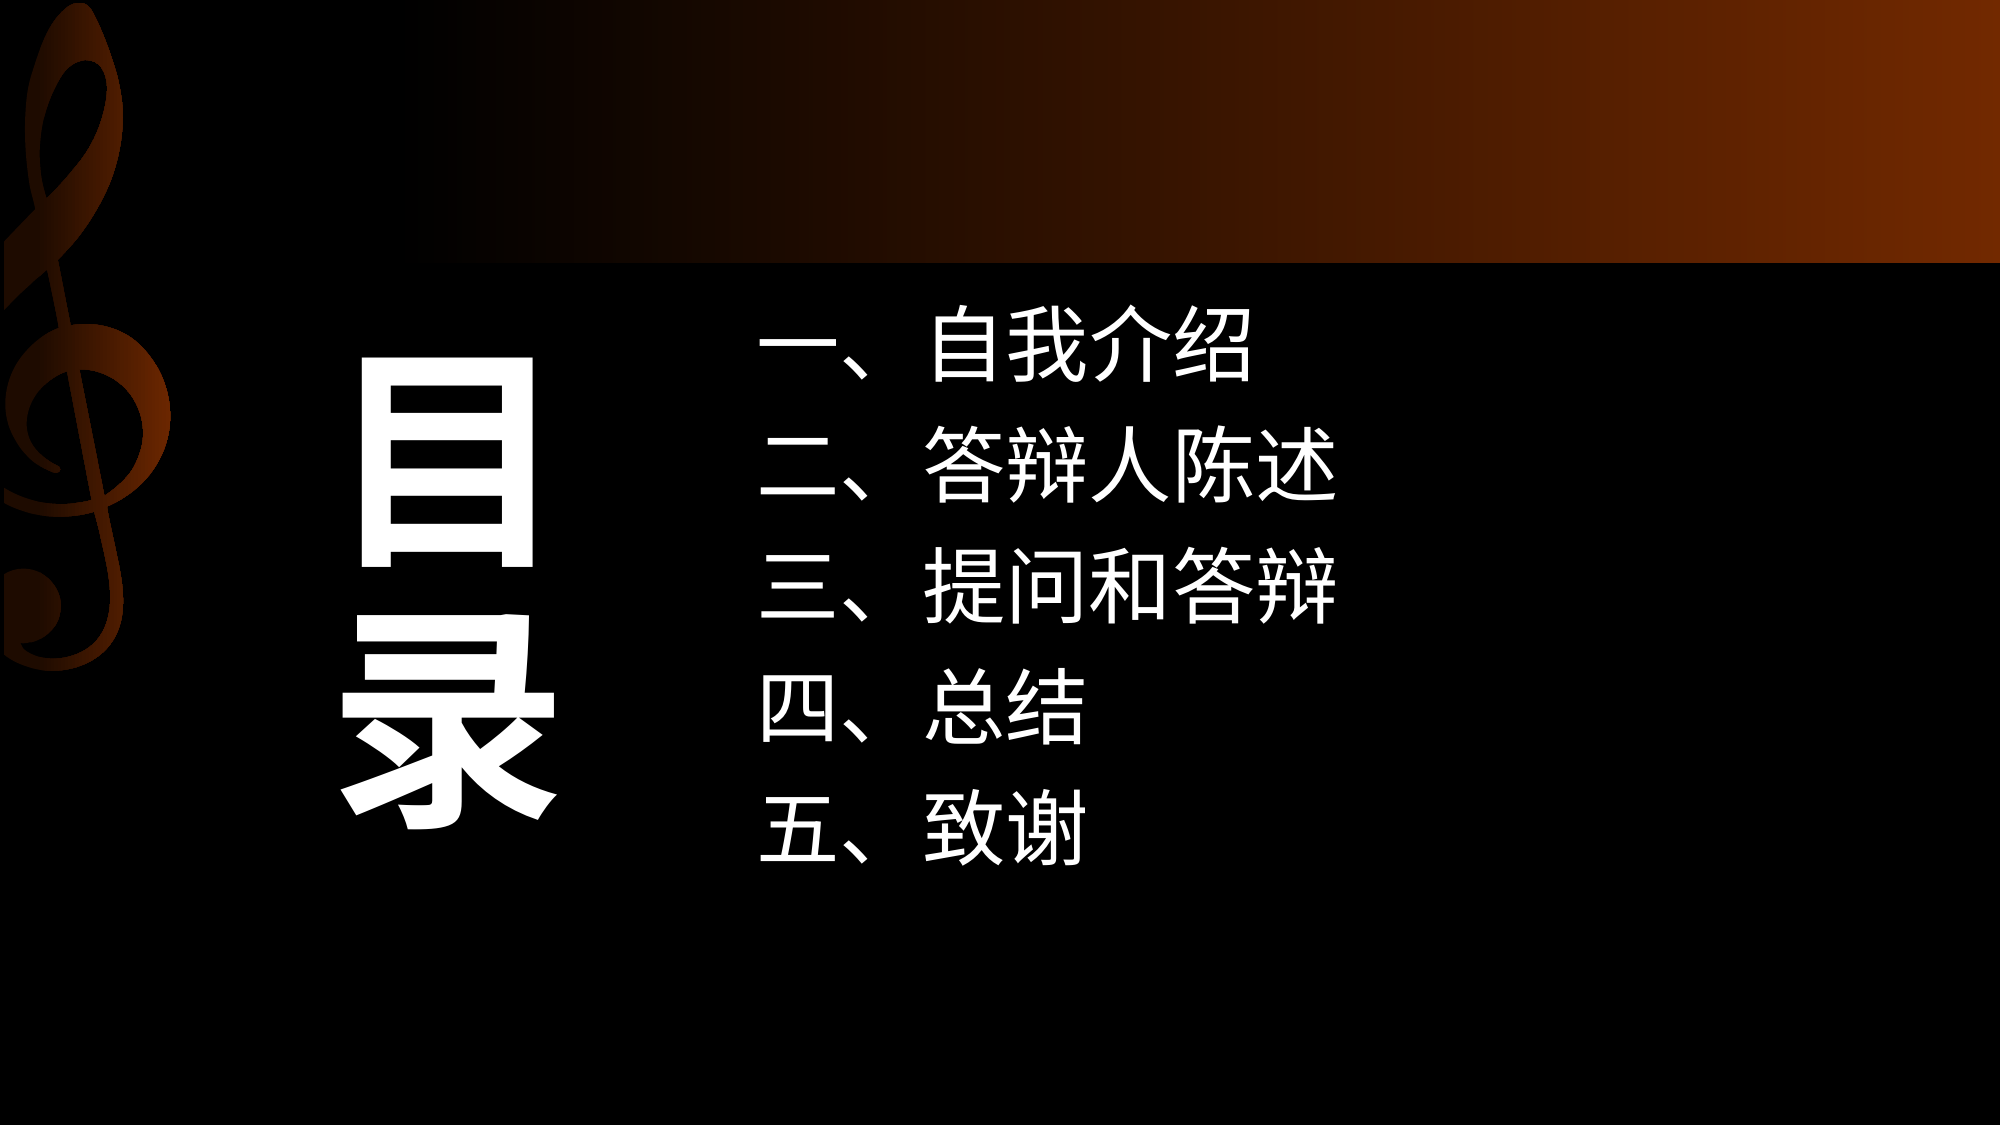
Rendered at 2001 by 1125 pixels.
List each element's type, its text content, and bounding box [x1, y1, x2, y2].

text_box 三、提问和答辩 [741, 537, 1364, 656]
list 一、自我介绍 [741, 295, 1364, 414]
text_box 四、总结 [741, 658, 1364, 777]
text_box 二、答辩人陈述 [741, 416, 1364, 535]
title 目录 [313, 326, 575, 867]
text_box 五、致谢 [741, 779, 1364, 898]
